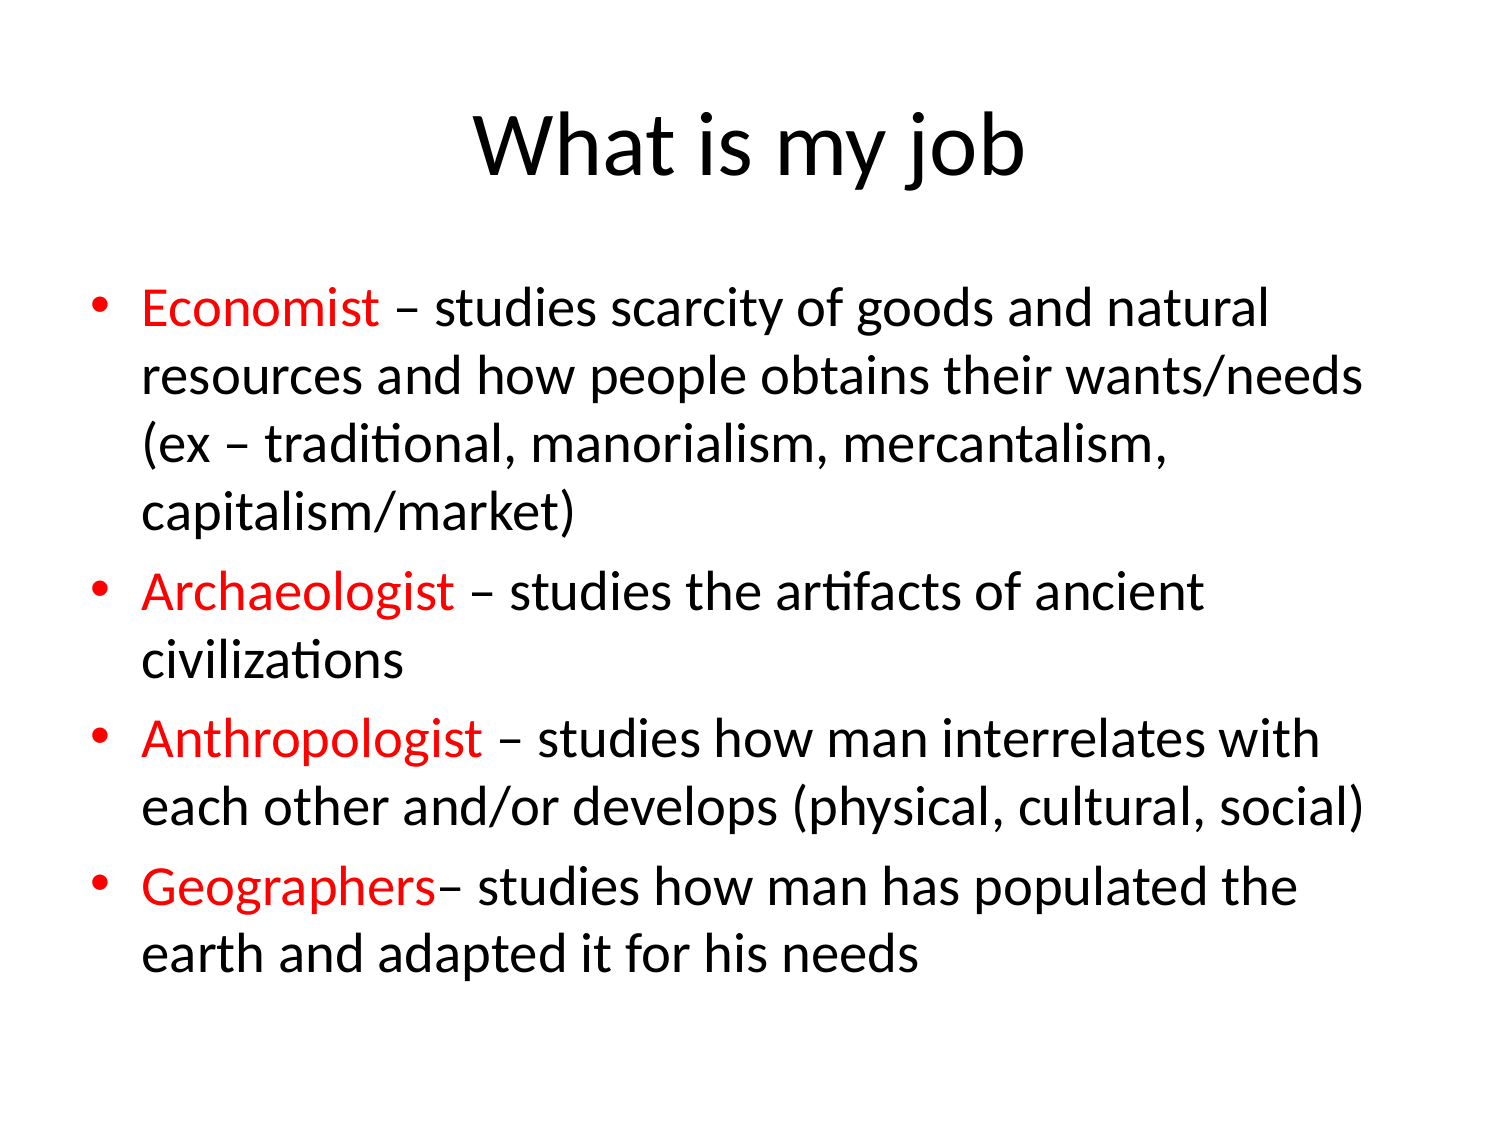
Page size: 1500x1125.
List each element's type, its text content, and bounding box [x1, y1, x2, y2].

list Economist – studies scarcity of goods and natural resources and how people obtains their wants/needs (ex – traditional, manorialism, mercantalism, capitalism/market) Archaeologist – studies the artifacts of ancient civilizations Anthropologist – studies how man interrelates with each other and/or develops (physical, cultural, social) Geographers– studies how man has populated the earth and adapted it for his needs [75, 262, 1425, 1005]
title What is my job [75, 45, 1425, 233]
